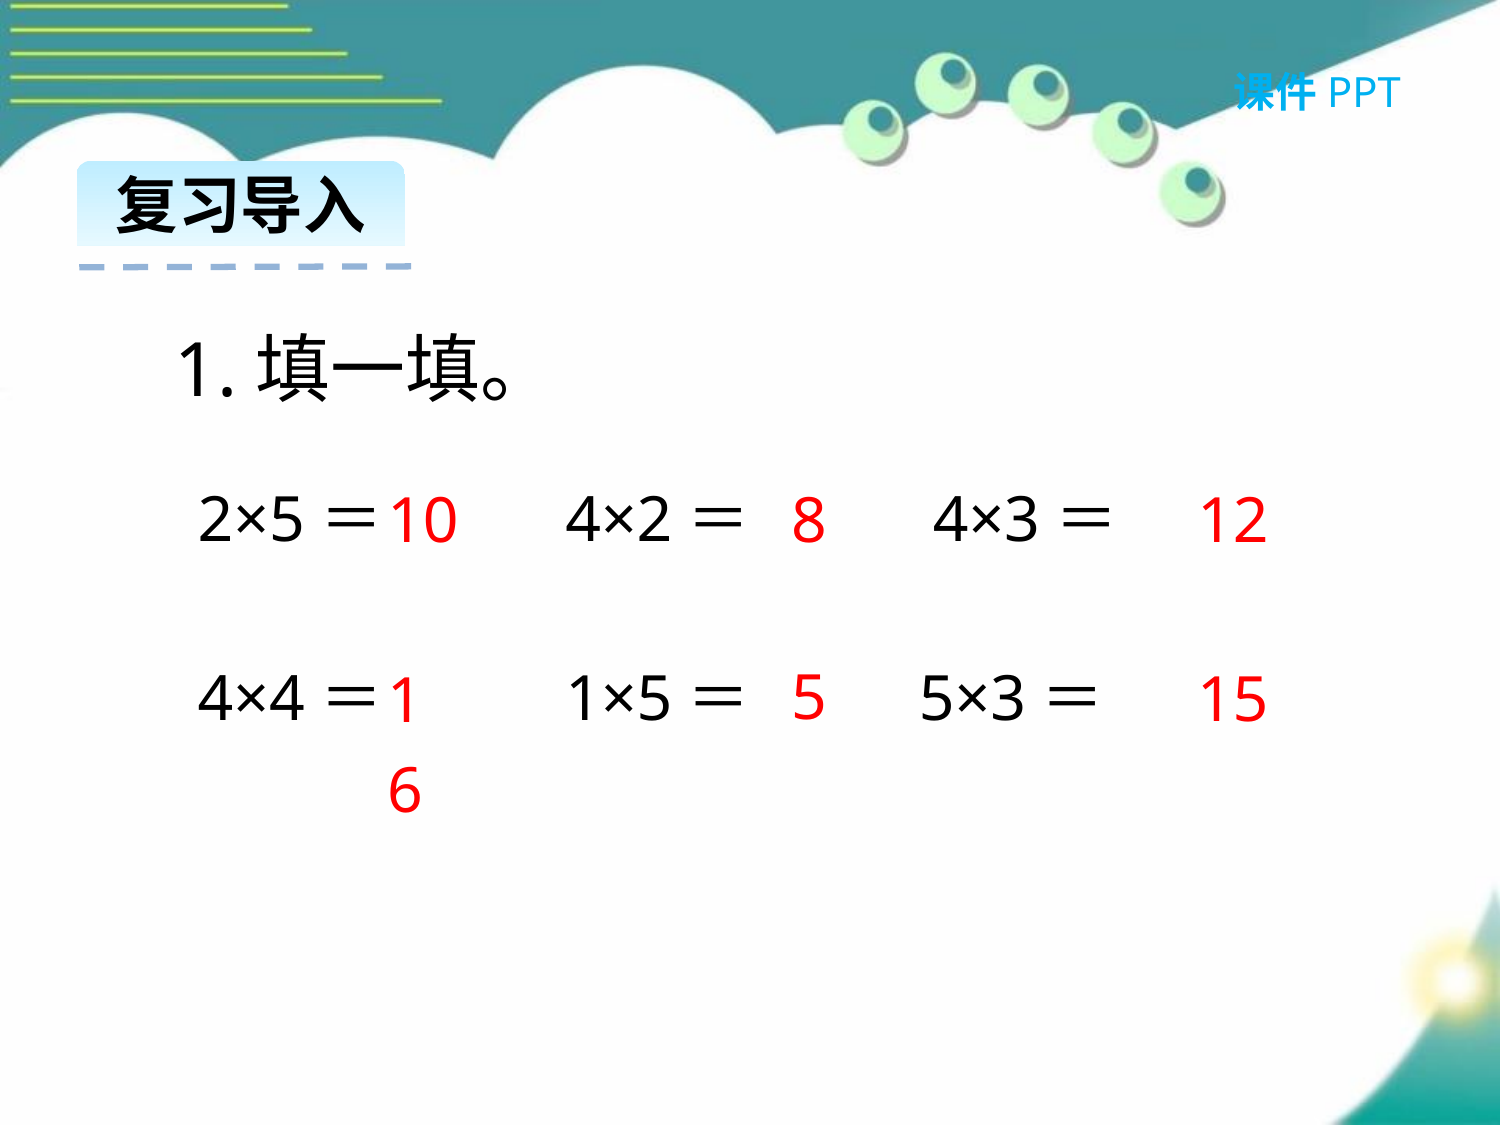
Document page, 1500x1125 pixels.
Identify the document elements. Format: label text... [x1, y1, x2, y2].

text_box 8 [776, 457, 904, 562]
text_box 2×5＝ 4×2＝ 4×3＝ 4×4＝ 1×5＝ 5×3＝ [183, 456, 1333, 741]
text_box 5 [776, 634, 913, 740]
text_box 1.填一填。 [159, 314, 1306, 419]
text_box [76, 160, 420, 268]
text_box 12 [1182, 457, 1317, 562]
text_box 16 [372, 637, 467, 832]
text_box 10 [372, 457, 495, 563]
text_box 课件PPT [1218, 58, 1418, 124]
text_box 15 [1182, 636, 1322, 741]
picture [0, 0, 1500, 1125]
